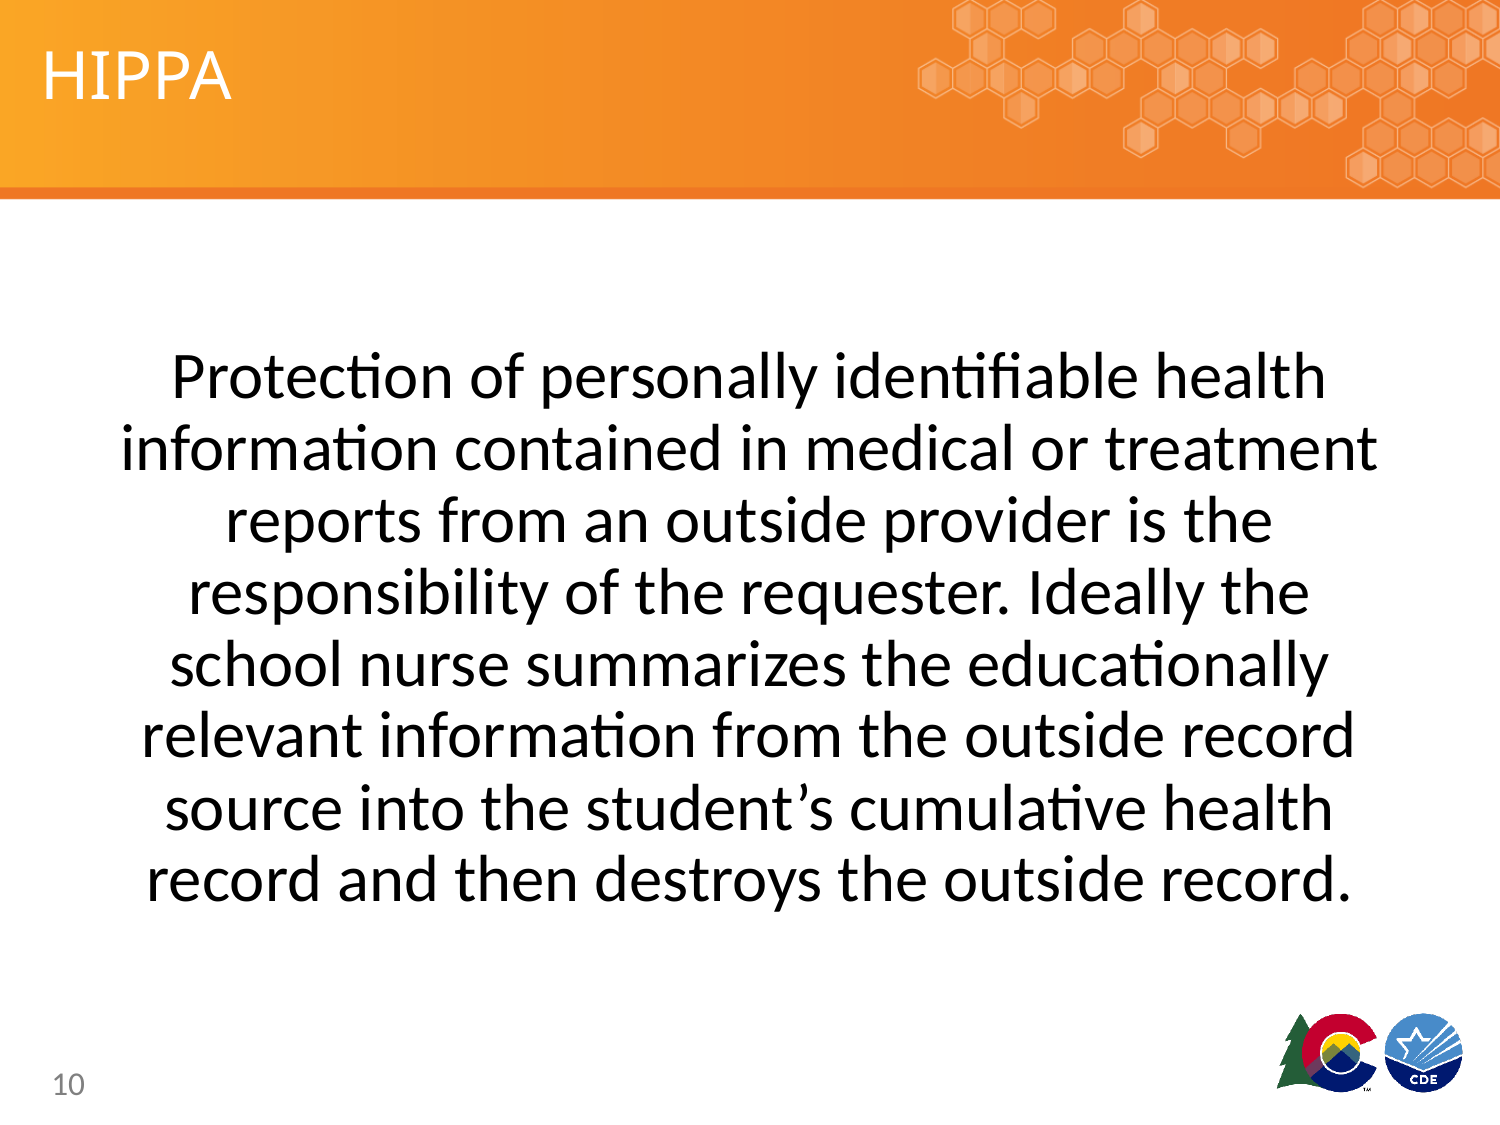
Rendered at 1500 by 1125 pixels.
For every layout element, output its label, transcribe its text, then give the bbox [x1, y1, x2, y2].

picture [0, 0, 1500, 200]
slide_number 10 [36, 1054, 375, 1115]
list Protection of personally identifiable health information contained in medical or treatment reports from an outside provider is the responsibility of the requester. Ideally the school nurse summarizes the educationally relevant information from the outside record source into the student’s cumulative health record and then destroys the outside record. [103, 239, 1397, 1002]
title HIPPA [40, 41, 1038, 166]
picture [1275, 1012, 1463, 1093]
